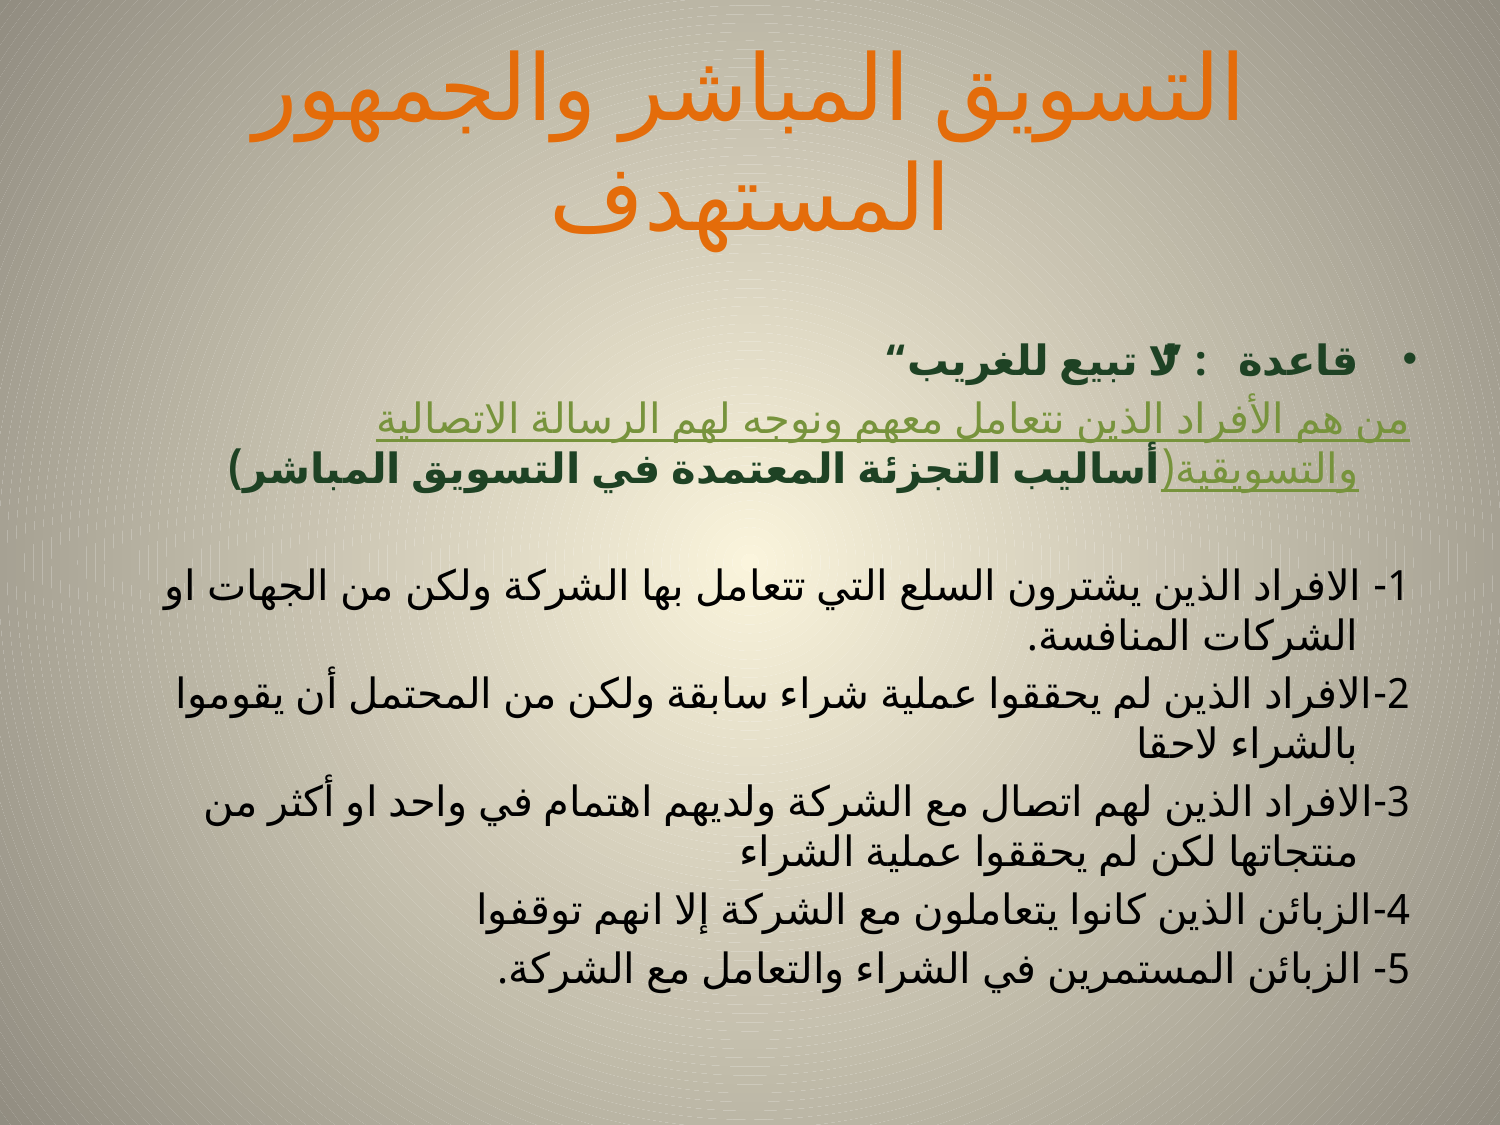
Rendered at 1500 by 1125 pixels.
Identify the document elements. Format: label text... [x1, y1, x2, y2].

title التسويق المباشر والجمهور المستهدف [75, 45, 1425, 184]
list قاعدة: ” لا تبيع للغريب“ من هم الأفراد الذين نتعامل معهم ونوجه لهم الرسالة الاتصالية والتسويقية(أساليب التجزئة المعتمدة في التسويق المباشر) 1- الافراد الذين يشترون السلع التي تتعامل بها الشركة ولكن من الجهات او الشركات المنافسة. 2-الافراد الذين لم يحققوا عملية شراء سابقة ولكن من المحتمل أن يقوموا بالشراء لاحقا 3-الافراد الذين لهم اتصال مع الشركة ولديهم اهتمام في واحد او أكثر من منتجاتها لكن لم يحققوا عملية الشراء 4-الزبائن الذين كانوا يتعاملون مع الشركة إلا انهم توقفوا 5- الزبائن المستمرين في الشراء والتعامل مع الشركة. [75, 184, 1425, 1005]
